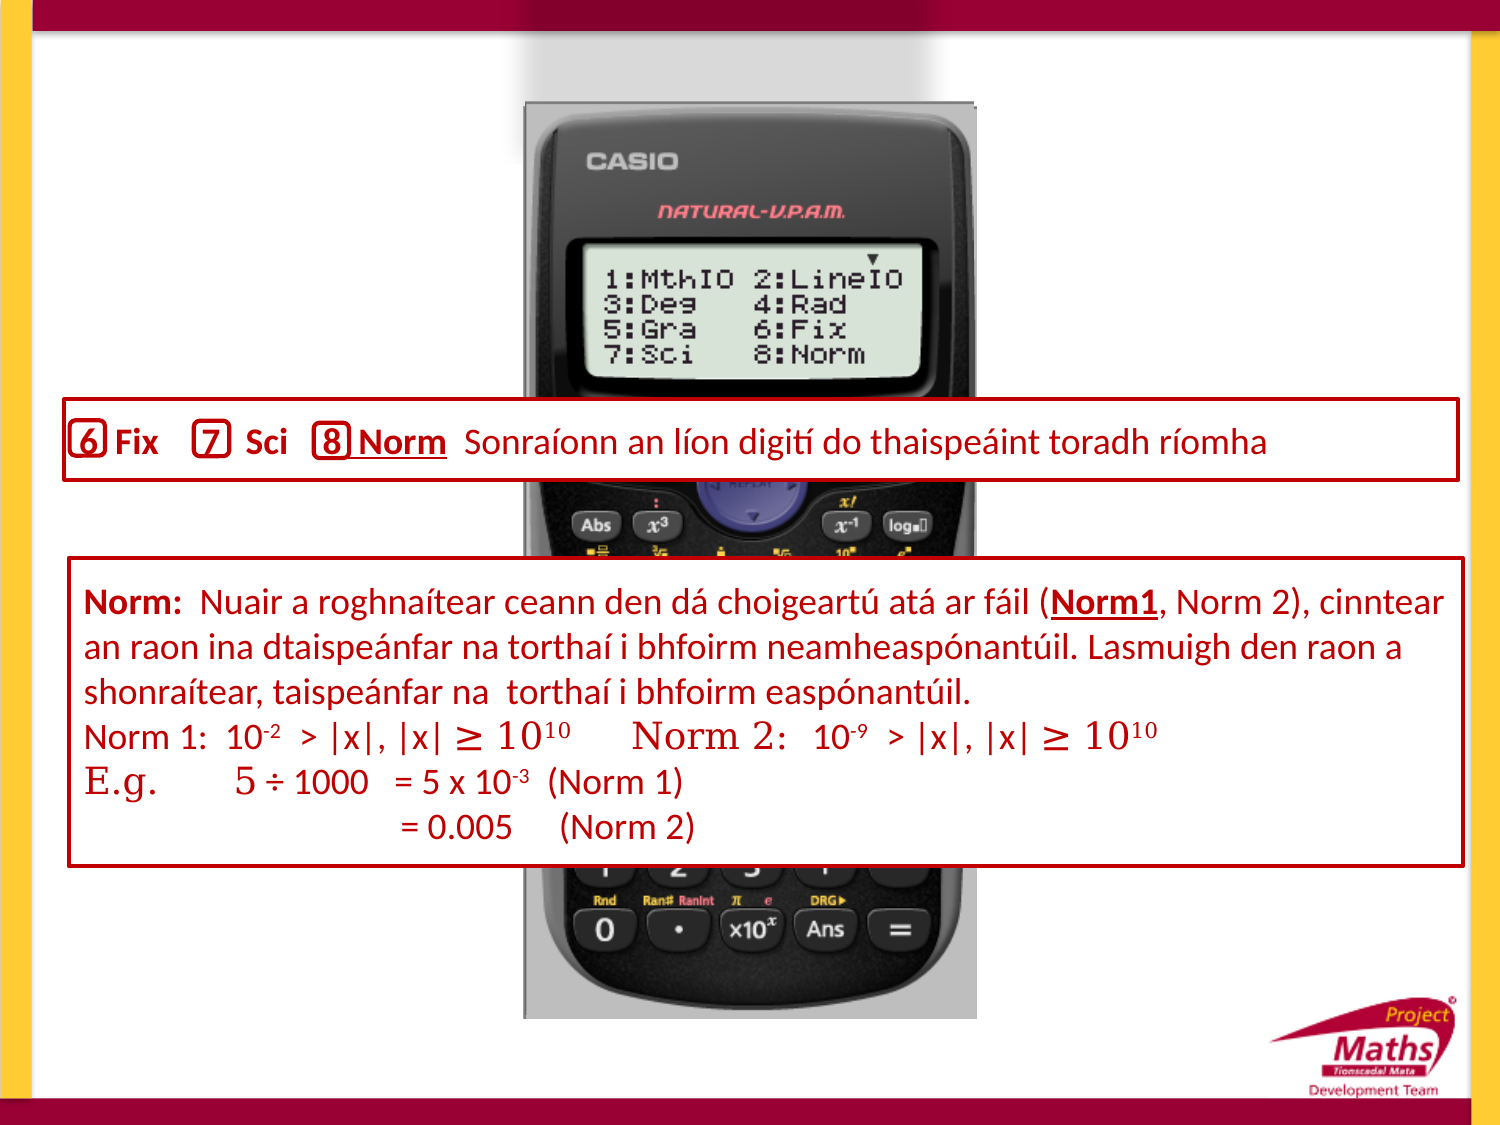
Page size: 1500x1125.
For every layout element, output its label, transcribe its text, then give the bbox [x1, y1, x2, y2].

picture [523, 101, 977, 398]
text_box Norm: Nuair a roghnaítear ceann den dá choigeartú atá ar fáil (Norm1, Norm 2), cinntear an raon ina dtaispeánfar na torthaí i bhfoirm neamheaspónantúil. Lasmuigh den raon a shonraítear, taispeánfar na torthaí i bhfoirm easpónantúil. Norm 1: 10-2 > |x|, |x| ≥ 1010 Norm 2: 10-9 > |x|, |x| ≥ 1010 E.g. 5 ÷ 1000 = 5 x 10-3 (Norm 1) = 0.005 (Norm 2) [67, 556, 520, 868]
picture [523, 480, 977, 1019]
picture [1269, 987, 1466, 1098]
text_box Norm: Nuair a roghnaítear ceann den dá choigeartú atá ar fáil (Norm1, Norm 2), cinntear an raon ina dtaispeánfar na torthaí i bhfoirm neamheaspónantúil. Lasmuigh den raon a shonraítear, taispeánfar na torthaí i bhfoirm easpónantúil. Norm 1: 10-2 > |x|, |x| ≥ 1010 Norm 2: 10-9 > |x|, |x| ≥ 1010 E.g. 5 ÷ 1000 = 5 x 10-3 (Norm 1) = 0.005 (Norm 2) [980, 556, 1465, 868]
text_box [64, 398, 1459, 480]
